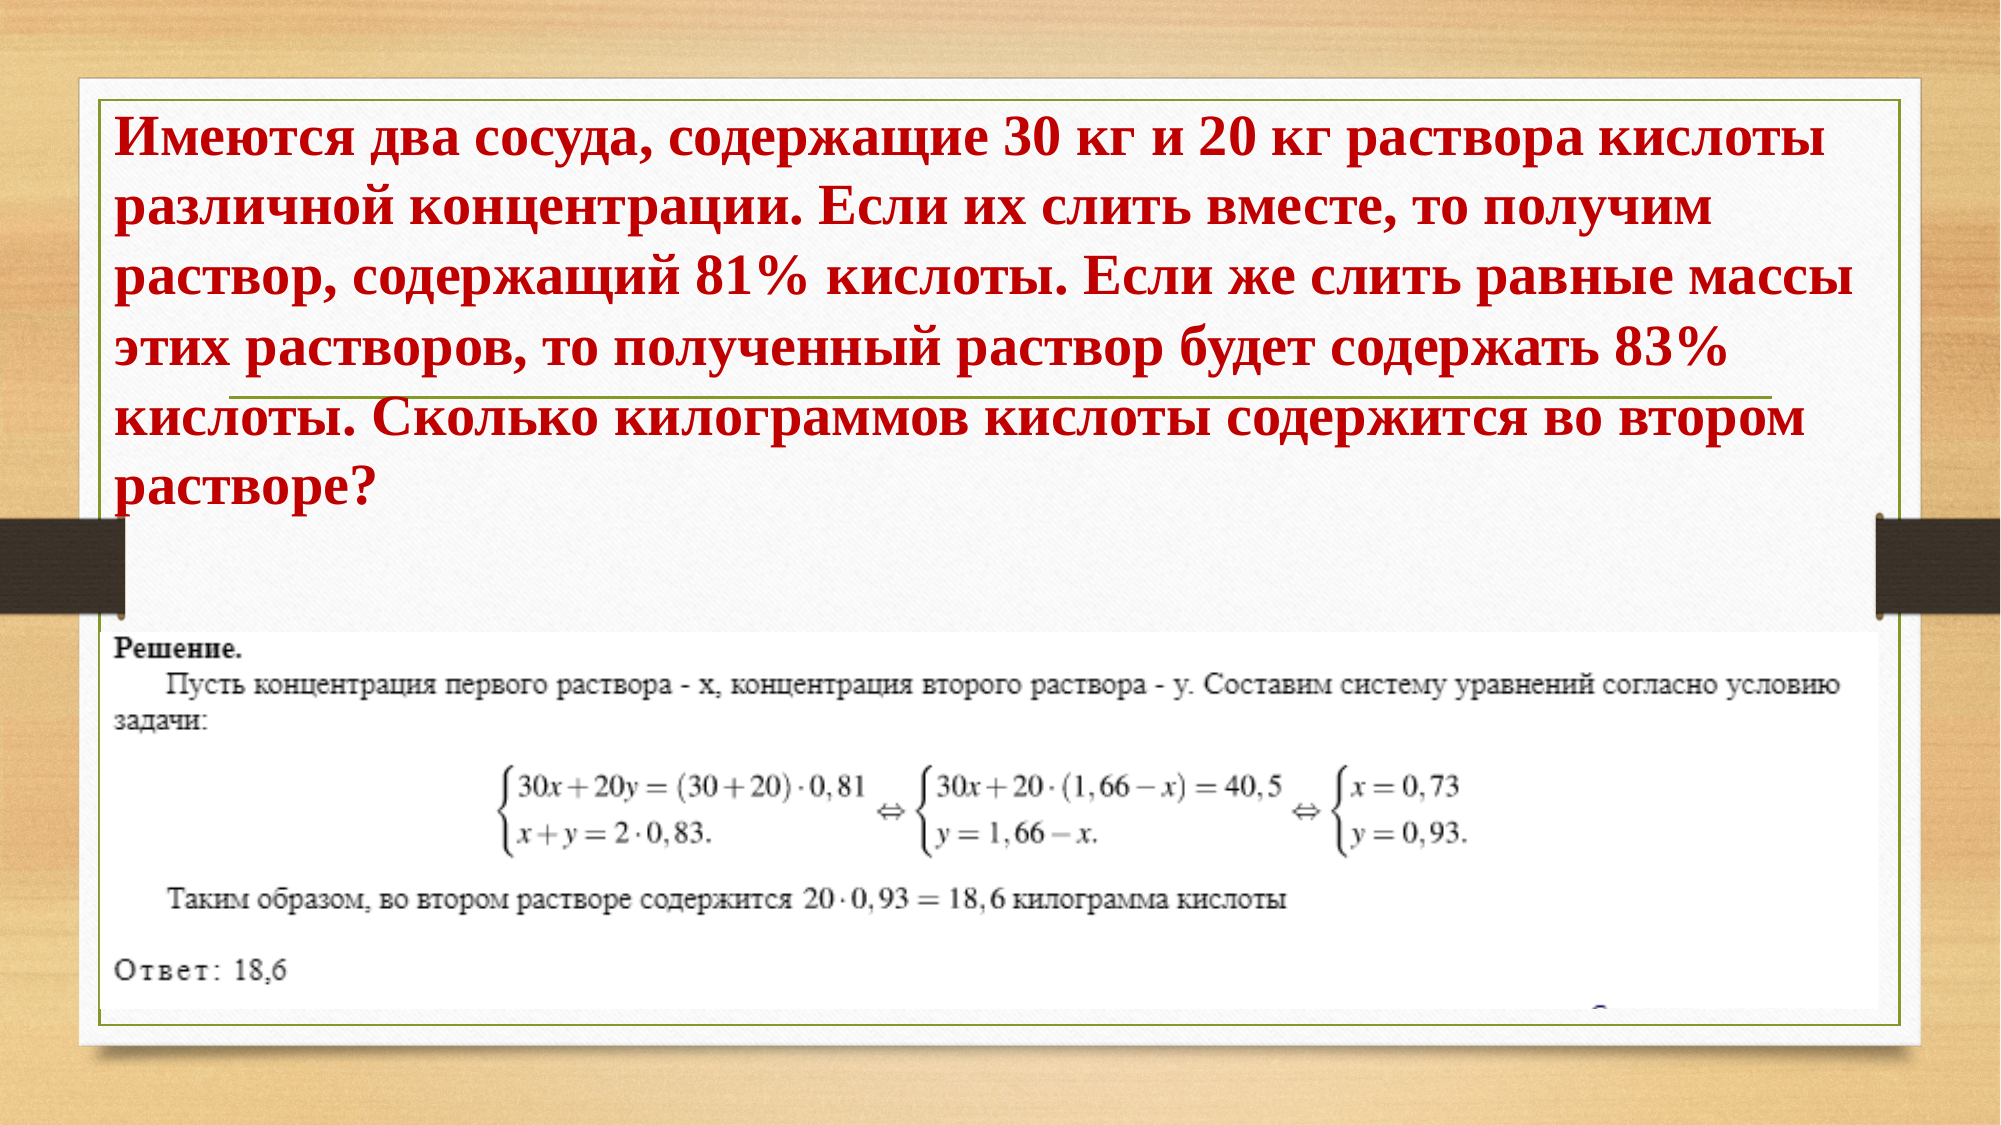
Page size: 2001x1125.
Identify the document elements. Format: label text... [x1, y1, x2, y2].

text_box Имеются два сосуда, содержащие 30 кг и 20 кг раствора кислоты различной концентрации. Если их слить вместе, то получим раствор, содержащий 81% кислоты. Если же слить равные массы этих растворов, то полученный раствор будет содержать 83% кислоты. Сколько килограммов кислоты содержится во втором растворе? [99, 89, 1894, 524]
picture [0, 0, 2001, 1125]
